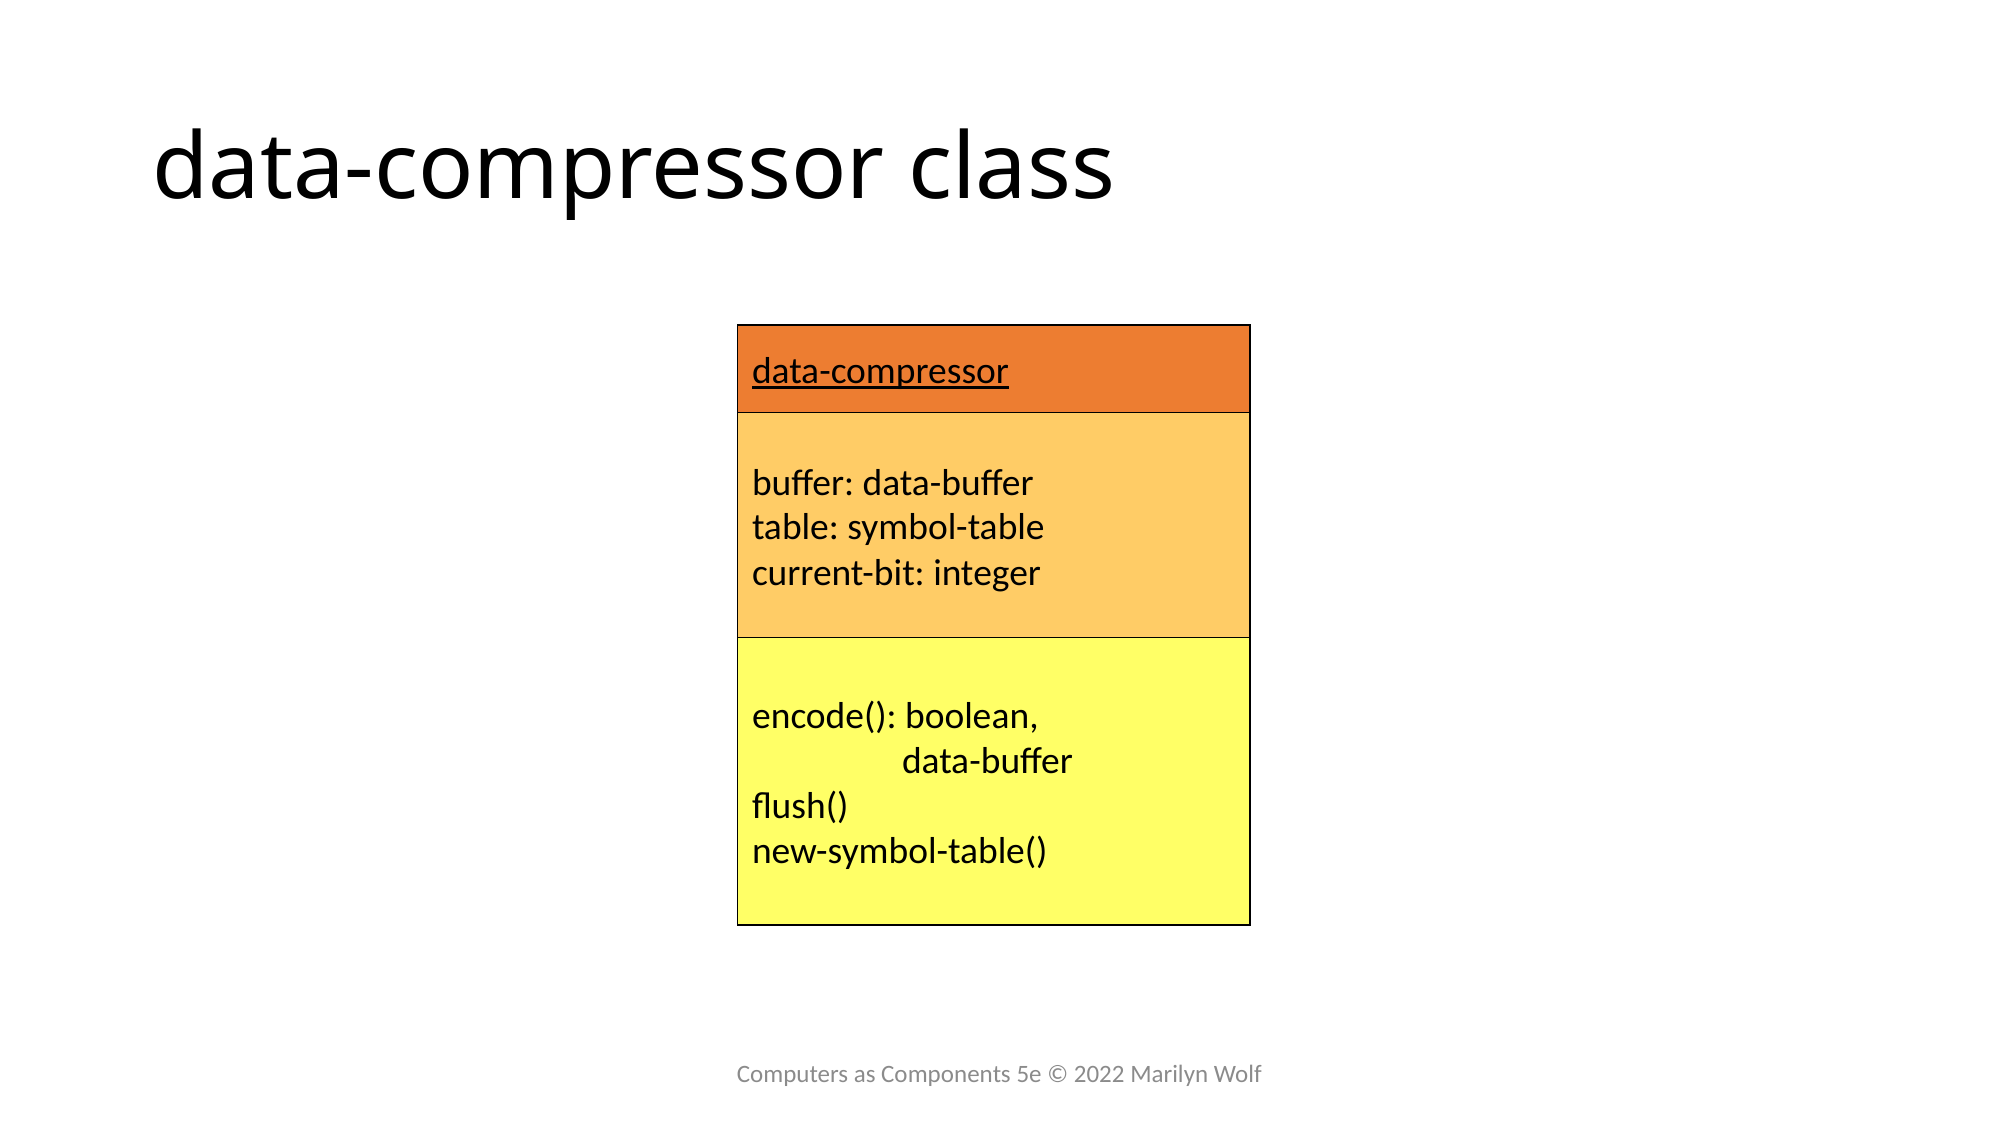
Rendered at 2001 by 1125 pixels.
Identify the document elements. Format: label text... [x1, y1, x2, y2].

title data-compressor class [137, 59, 1863, 278]
text_box buffer: data-buffer table: symbol-table current-bit: integer [737, 412, 1250, 637]
text_box encode(): boolean, data-buffer flush() new-symbol-table() [737, 637, 1250, 925]
text_box data-compressor [737, 324, 1250, 412]
footer Computers as Components 5e © 2022 Marilyn Wolf [662, 1042, 1338, 1103]
